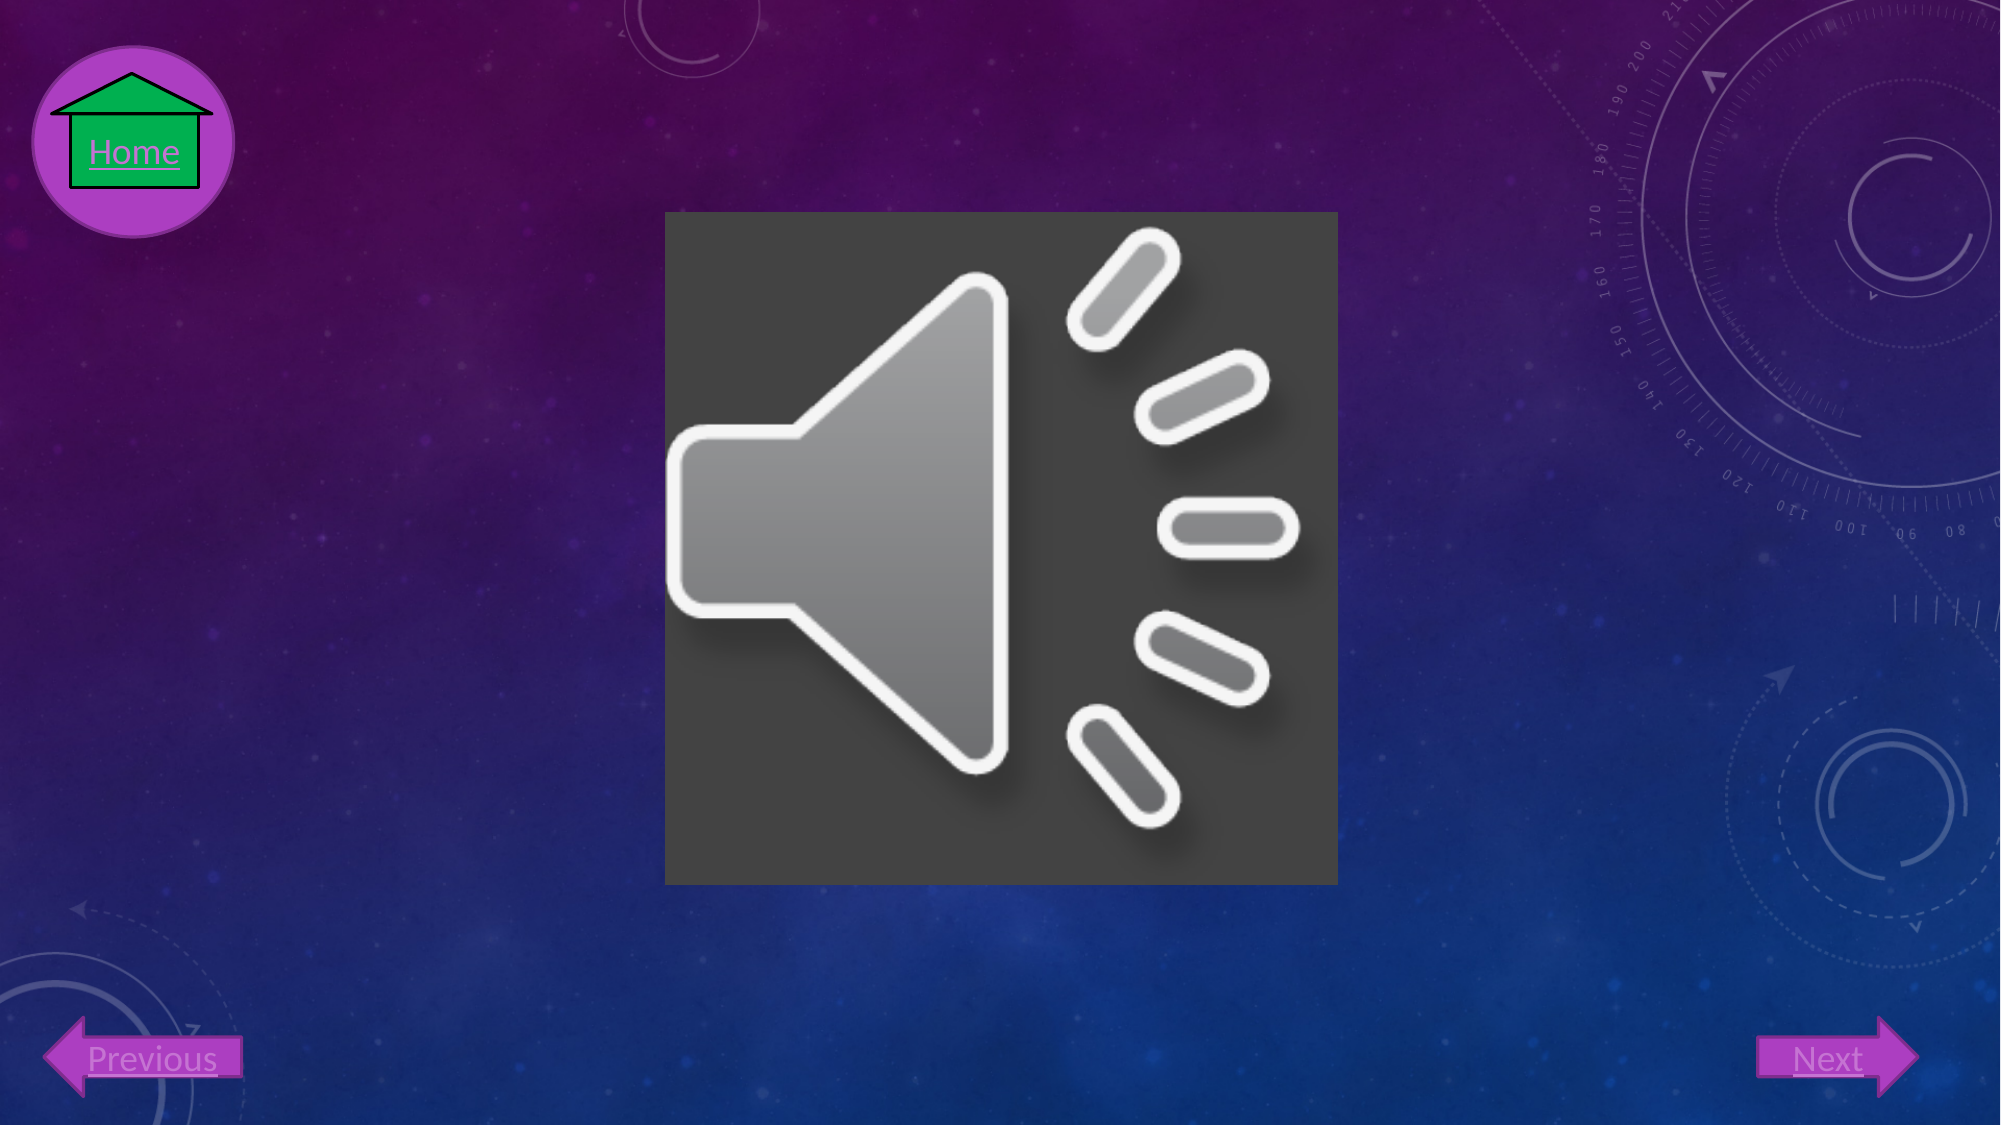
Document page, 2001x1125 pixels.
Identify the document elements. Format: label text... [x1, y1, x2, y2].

text_box [31, 45, 236, 239]
picture [0, 0, 2001, 1125]
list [664, 210, 1340, 887]
text_box [49, 72, 214, 116]
text_box Previous [42, 1015, 244, 1099]
text_box Home [69, 116, 200, 189]
text_box Next [1756, 1015, 1920, 1099]
